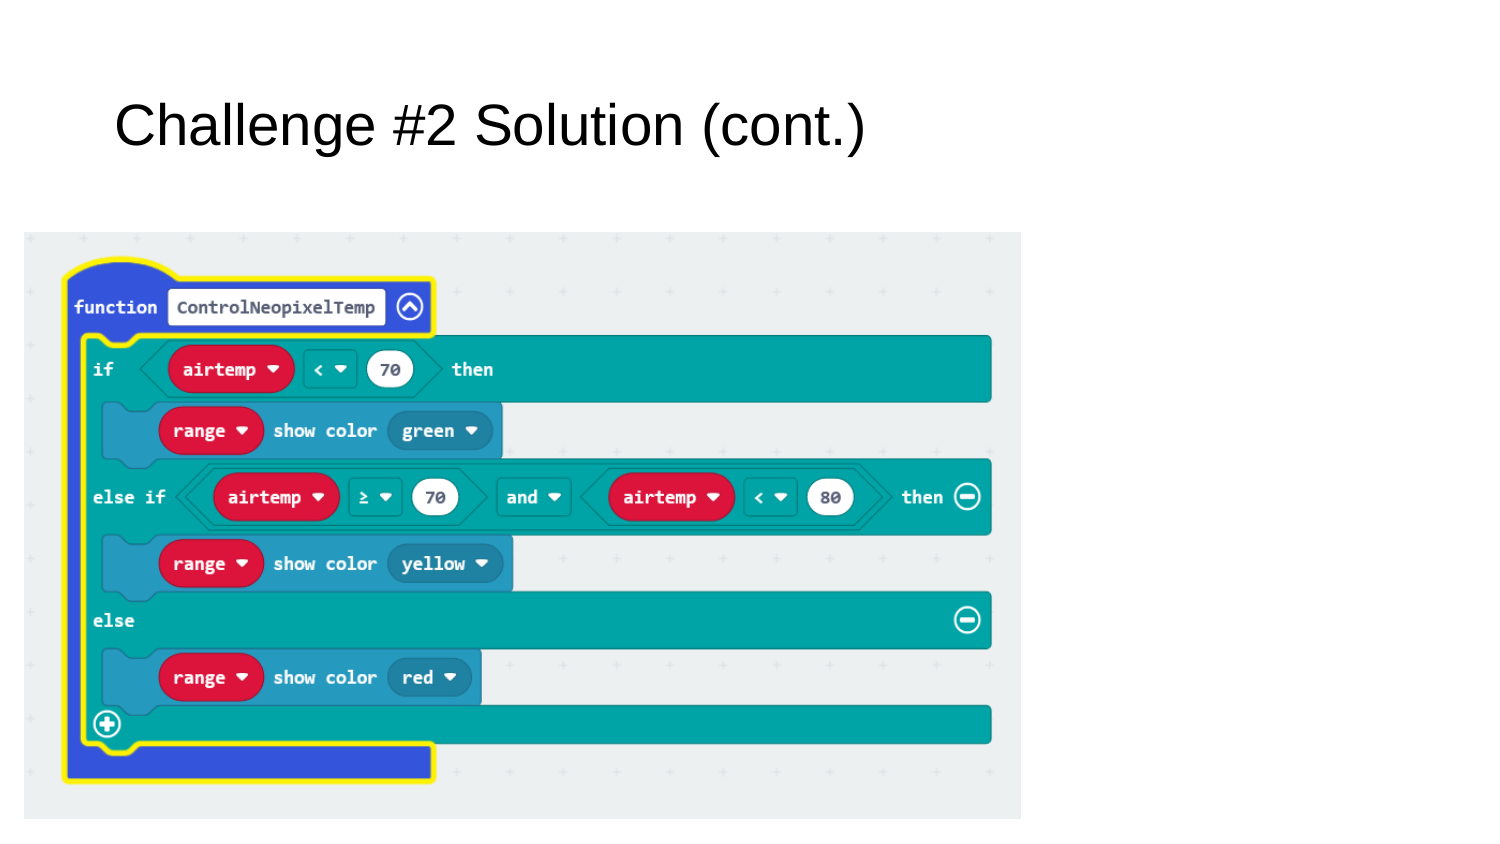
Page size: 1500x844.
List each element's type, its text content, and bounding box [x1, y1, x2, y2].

picture [24, 232, 1022, 819]
title Challenge #2 Solution (cont.) [103, 44, 1397, 208]
